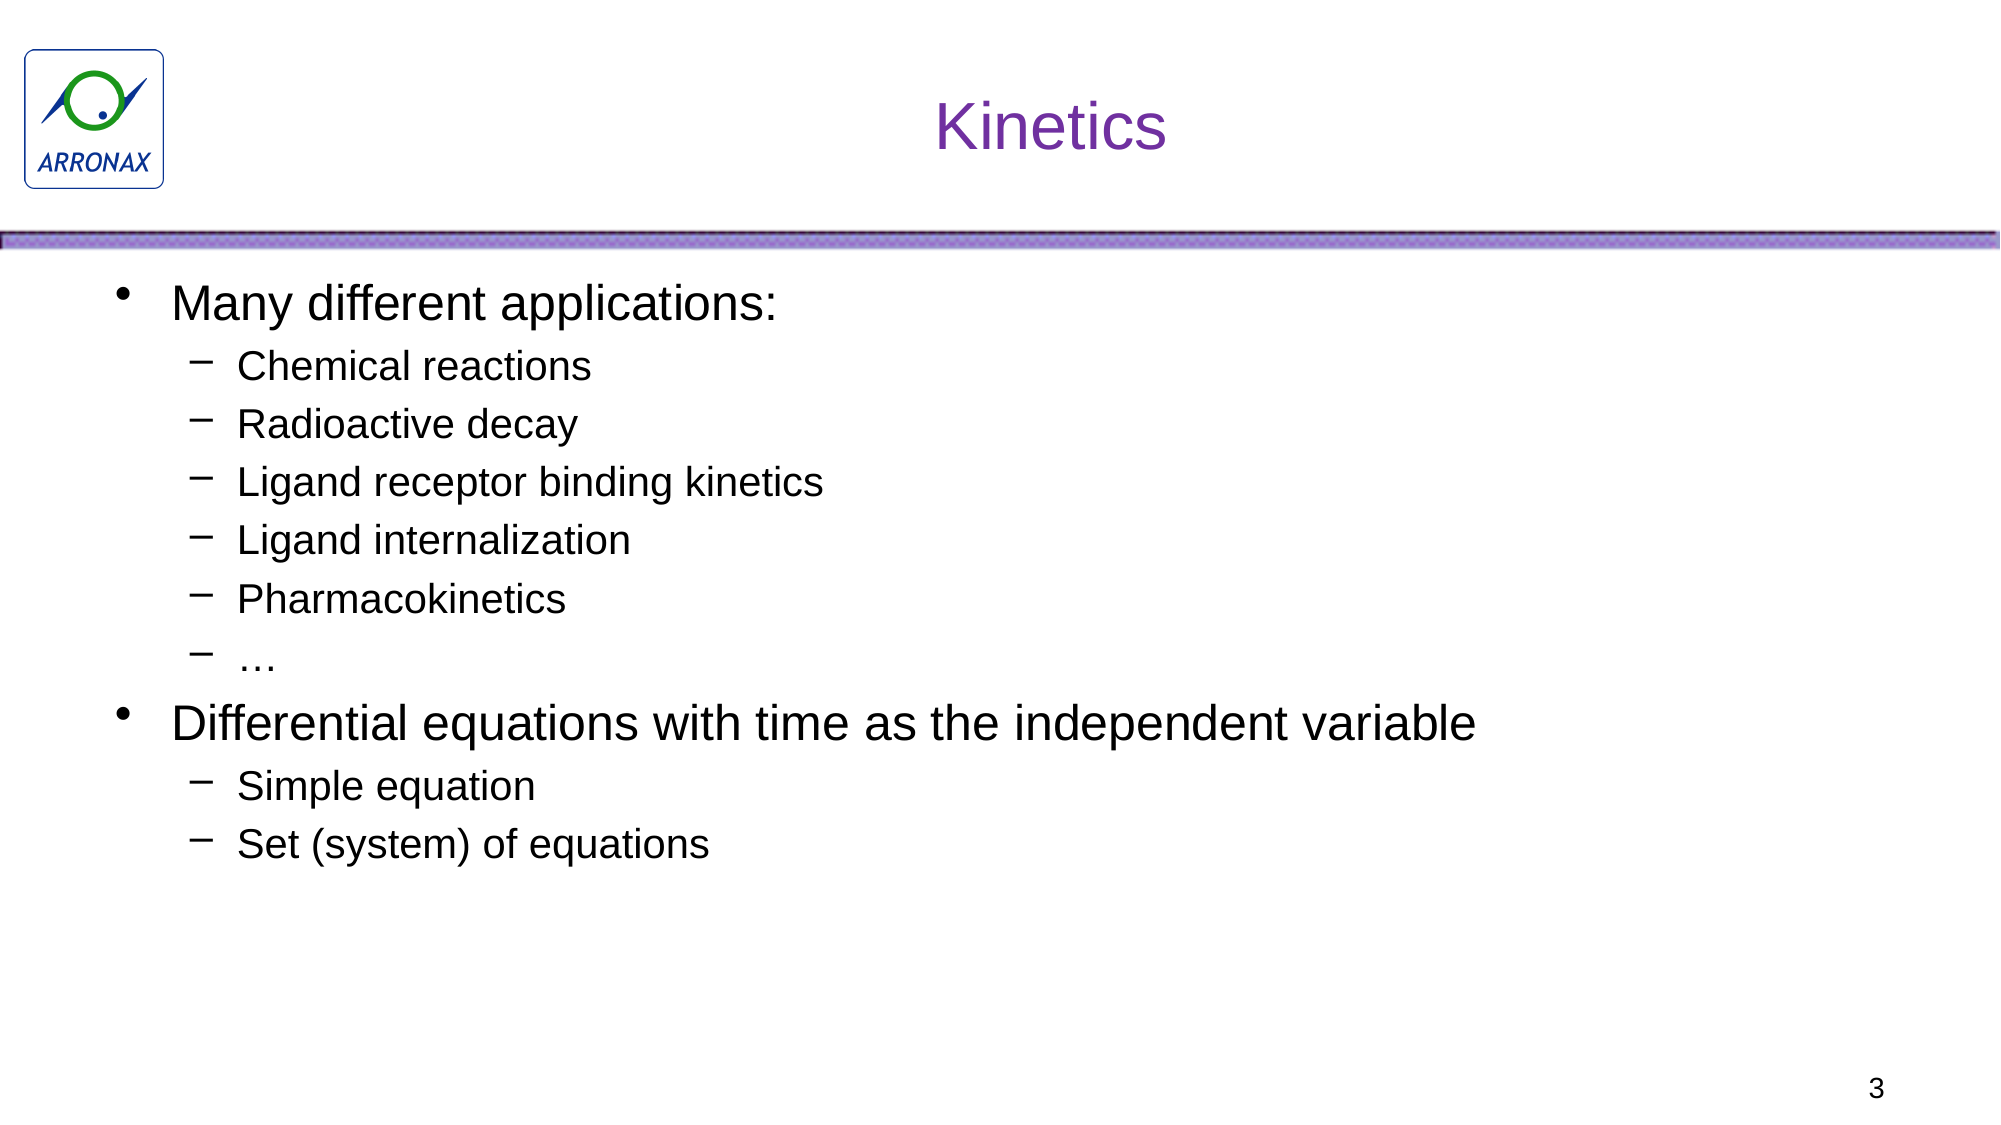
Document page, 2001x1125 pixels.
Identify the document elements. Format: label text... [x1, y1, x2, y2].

title Kinetics [202, 45, 1900, 200]
picture [0, 225, 2000, 263]
slide_number 3 [1433, 1061, 1901, 1113]
list Many different applications: Chemical reactions Radioactive decay Ligand receptor binding kinetics Ligand internalization Pharmacokinetics … Differential equations with time as the independent variable Simple equation Set (system) of equations [99, 262, 1900, 1005]
picture [24, 49, 164, 189]
